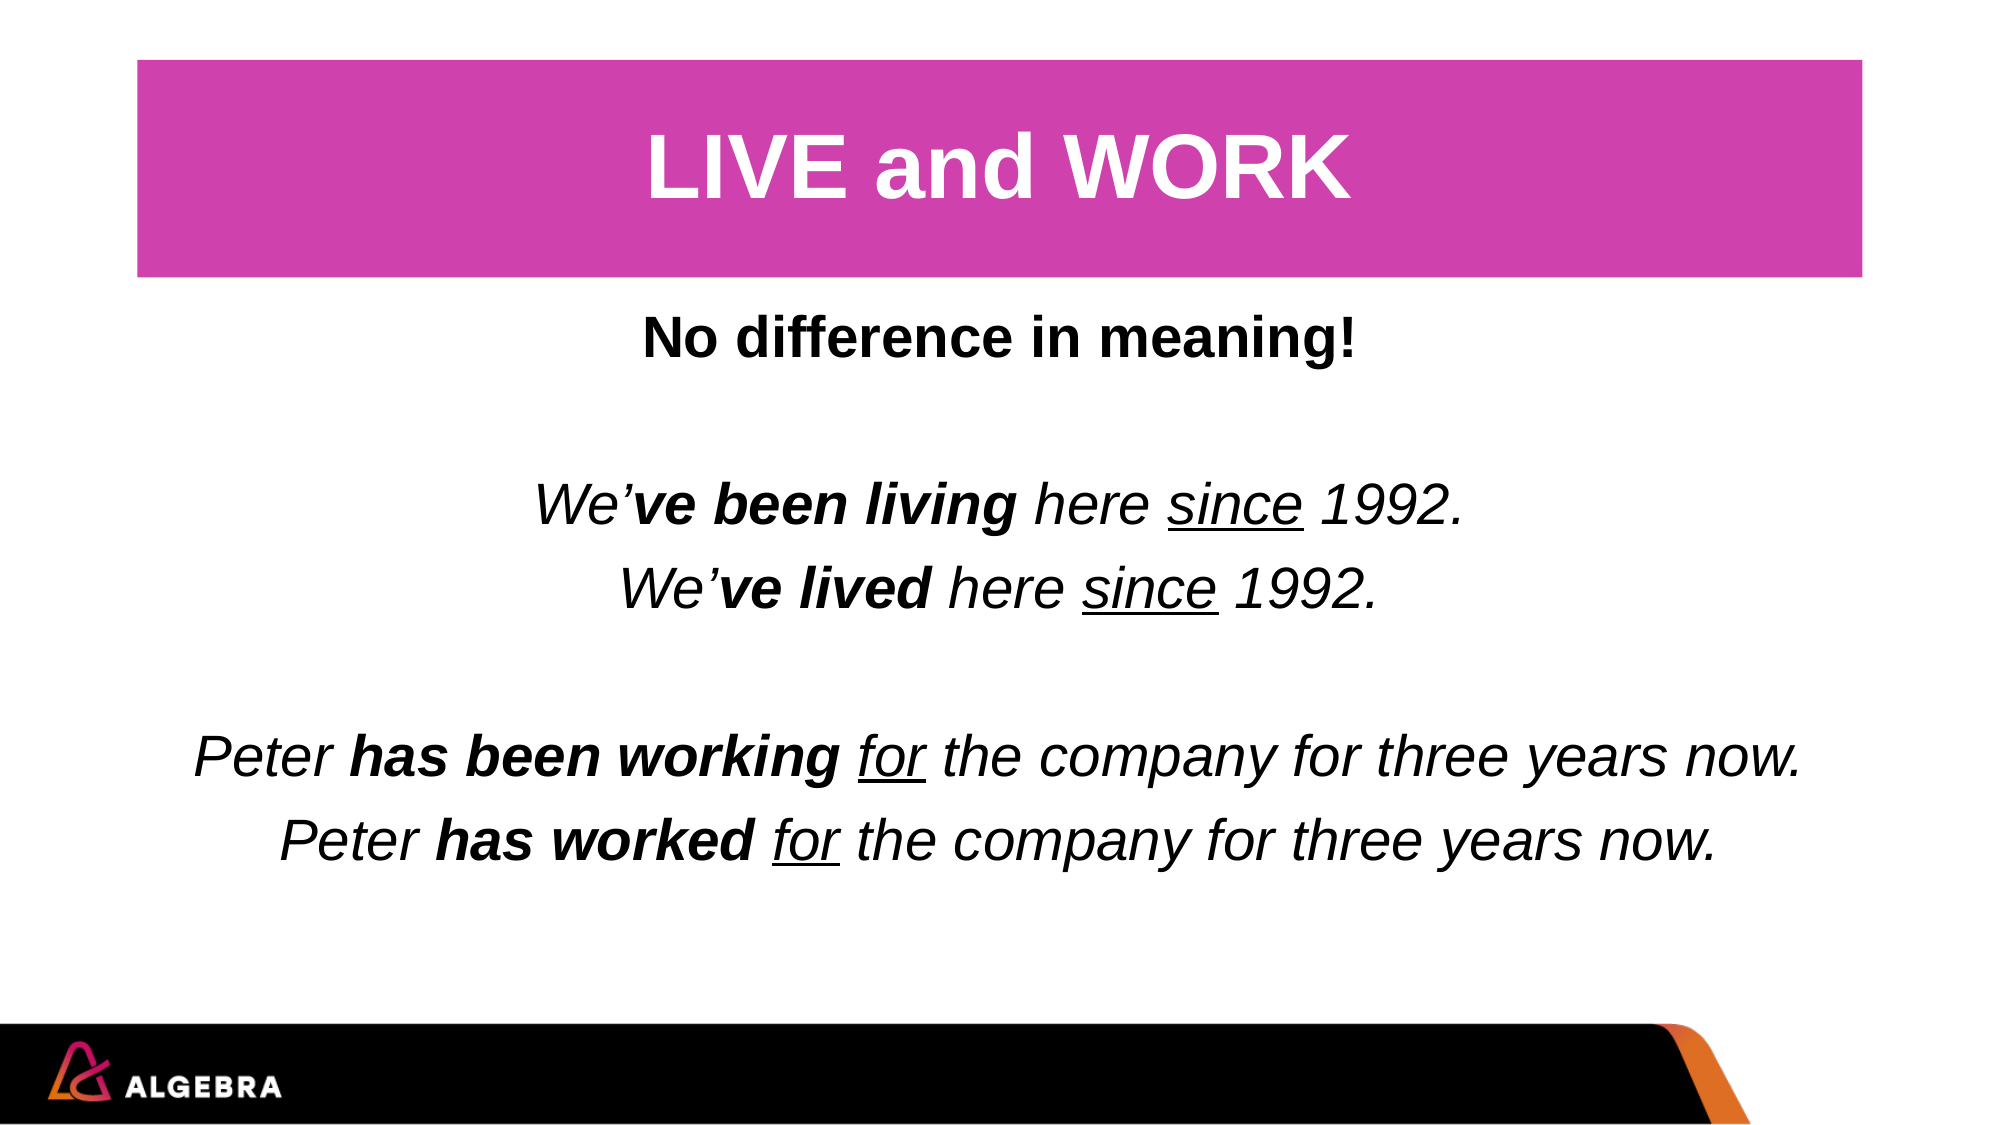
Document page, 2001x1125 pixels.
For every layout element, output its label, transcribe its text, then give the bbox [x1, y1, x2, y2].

picture [0, 1023, 1958, 1125]
title LIVE and WORK [137, 59, 1863, 278]
list No difference in meaning! We’ve been living here since 1992. We’ve lived here since 1992. Peter has been working for the company for three years now. Peter has worked for the company for three years now. [137, 299, 1863, 1014]
